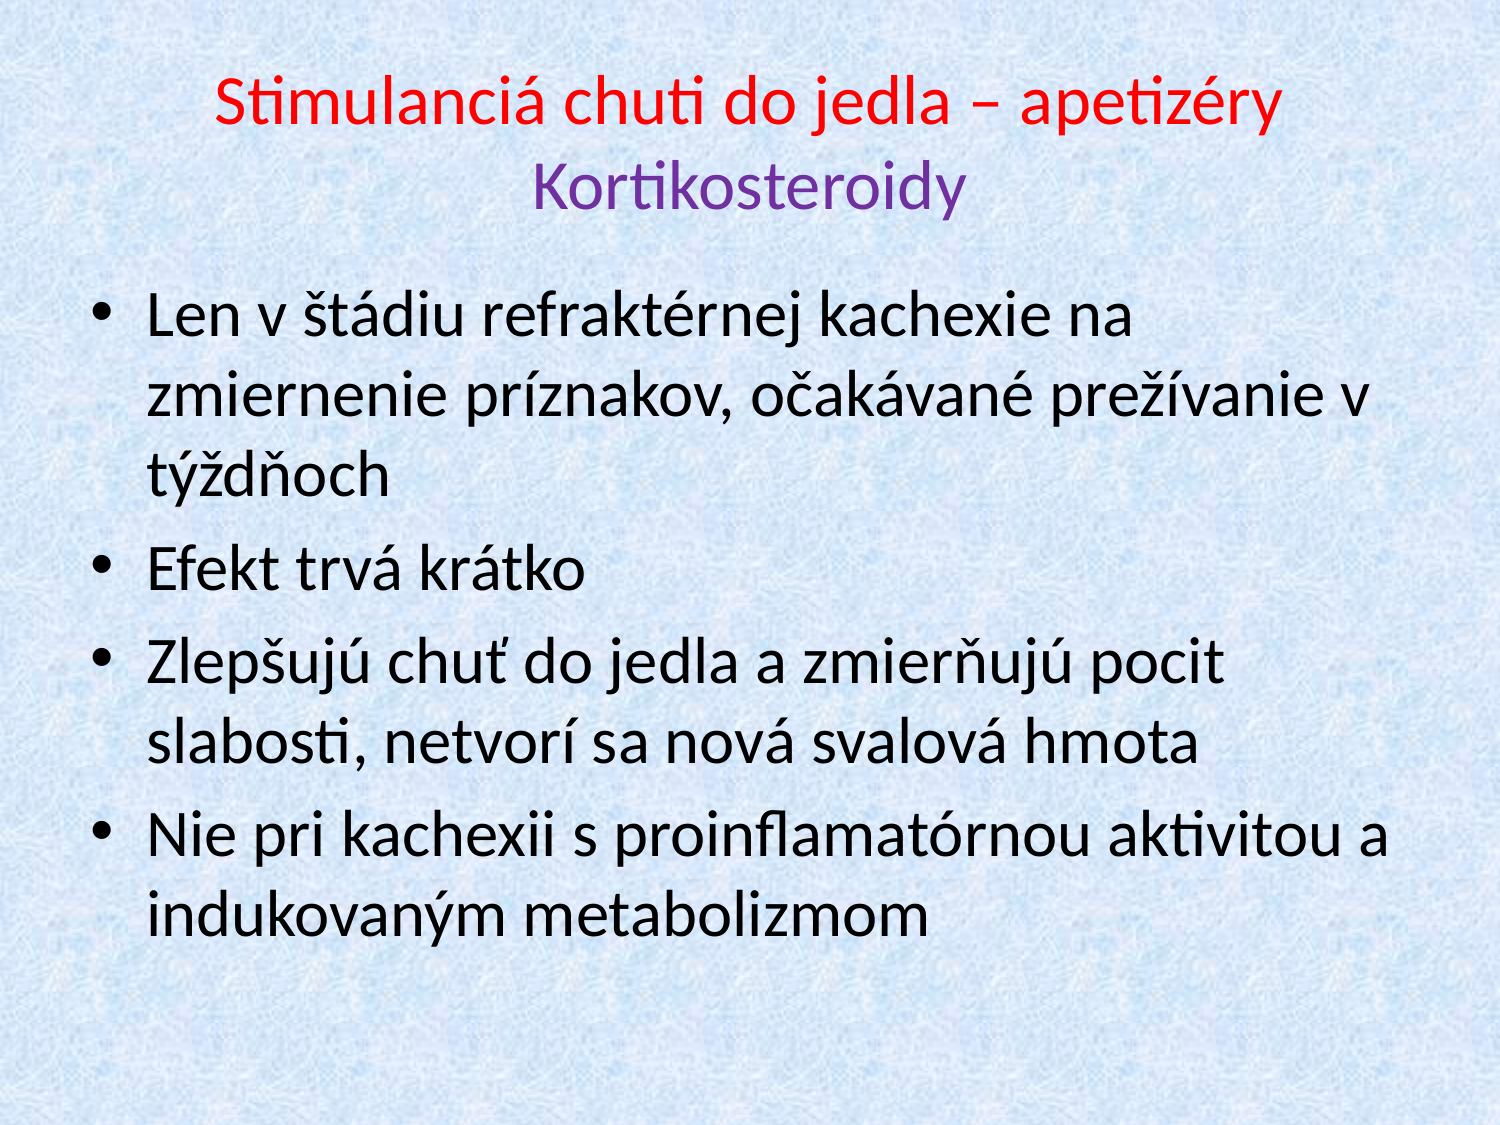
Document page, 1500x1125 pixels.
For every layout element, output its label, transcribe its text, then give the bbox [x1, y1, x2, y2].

list Len v štádiu refraktérnej kachexie na zmiernenie príznakov, očakávané prežívanie v týždňoch Efekt trvá krátko Zlepšujú chuť do jedla a zmierňujú pocit slabosti, netvorí sa nová svalová hmota Nie pri kachexii s proinflamatórnou aktivitou a indukovaným metabolizmom [75, 262, 1425, 1005]
picture [0, 0, 1500, 1125]
title Stimulanciá chuti do jedla – apetizéry Kortikosteroidy [75, 45, 1425, 233]
